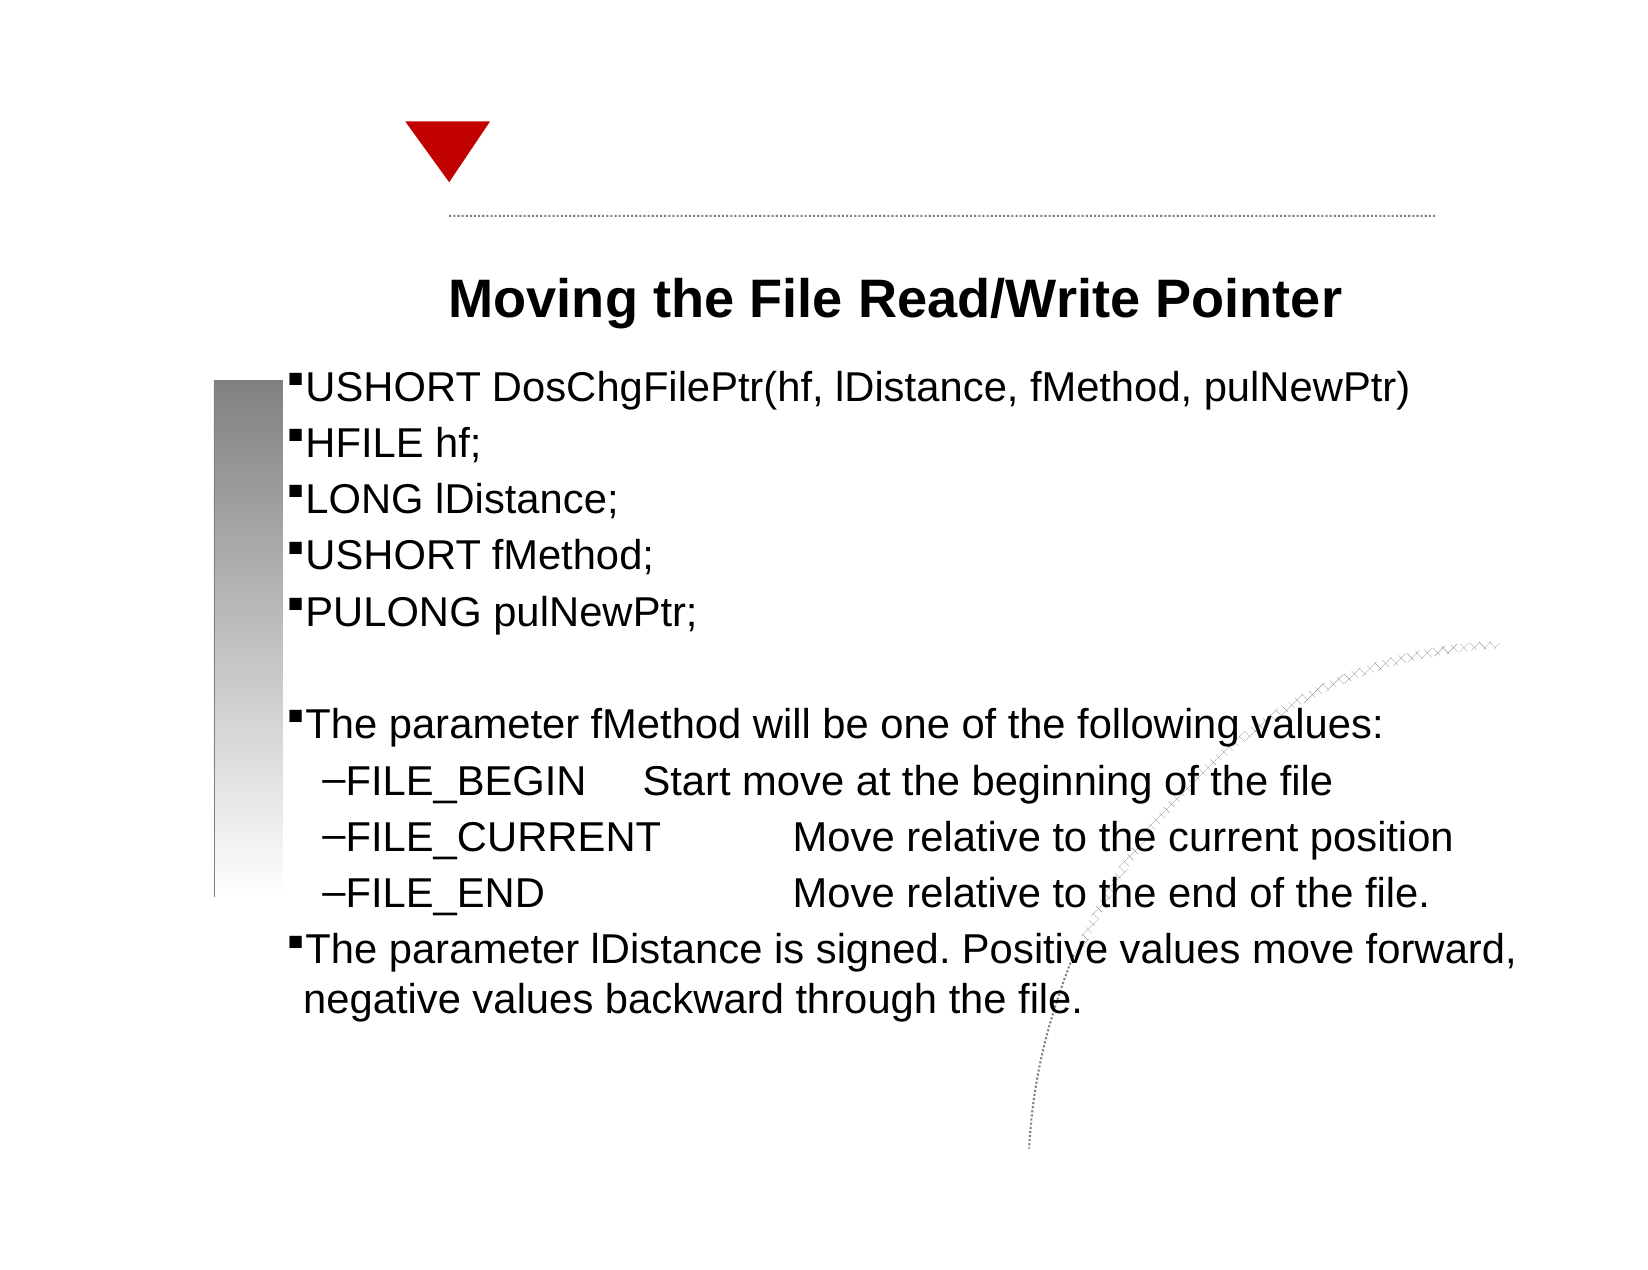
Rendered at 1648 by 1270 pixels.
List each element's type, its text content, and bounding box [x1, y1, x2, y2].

text_box USHORT DosChgFilePtr(hf, lDistance, fMethod, pulNewPtr) HFILE hf; LONG lDistance; USHORT fMethod; PULONG pulNewPtr; The parameter fMethod will be one of the following values: FILE_BEGIN Start move at the beginning of the file FILE_CURRENT Move relative to the current position FILE_END Move relative to the end of the file. The parameter lDistance is signed. Positive values move forward, negative values backward through the file. [286, 359, 1599, 1023]
text_box Moving the File Read/Write Pointer [448, 263, 1439, 329]
